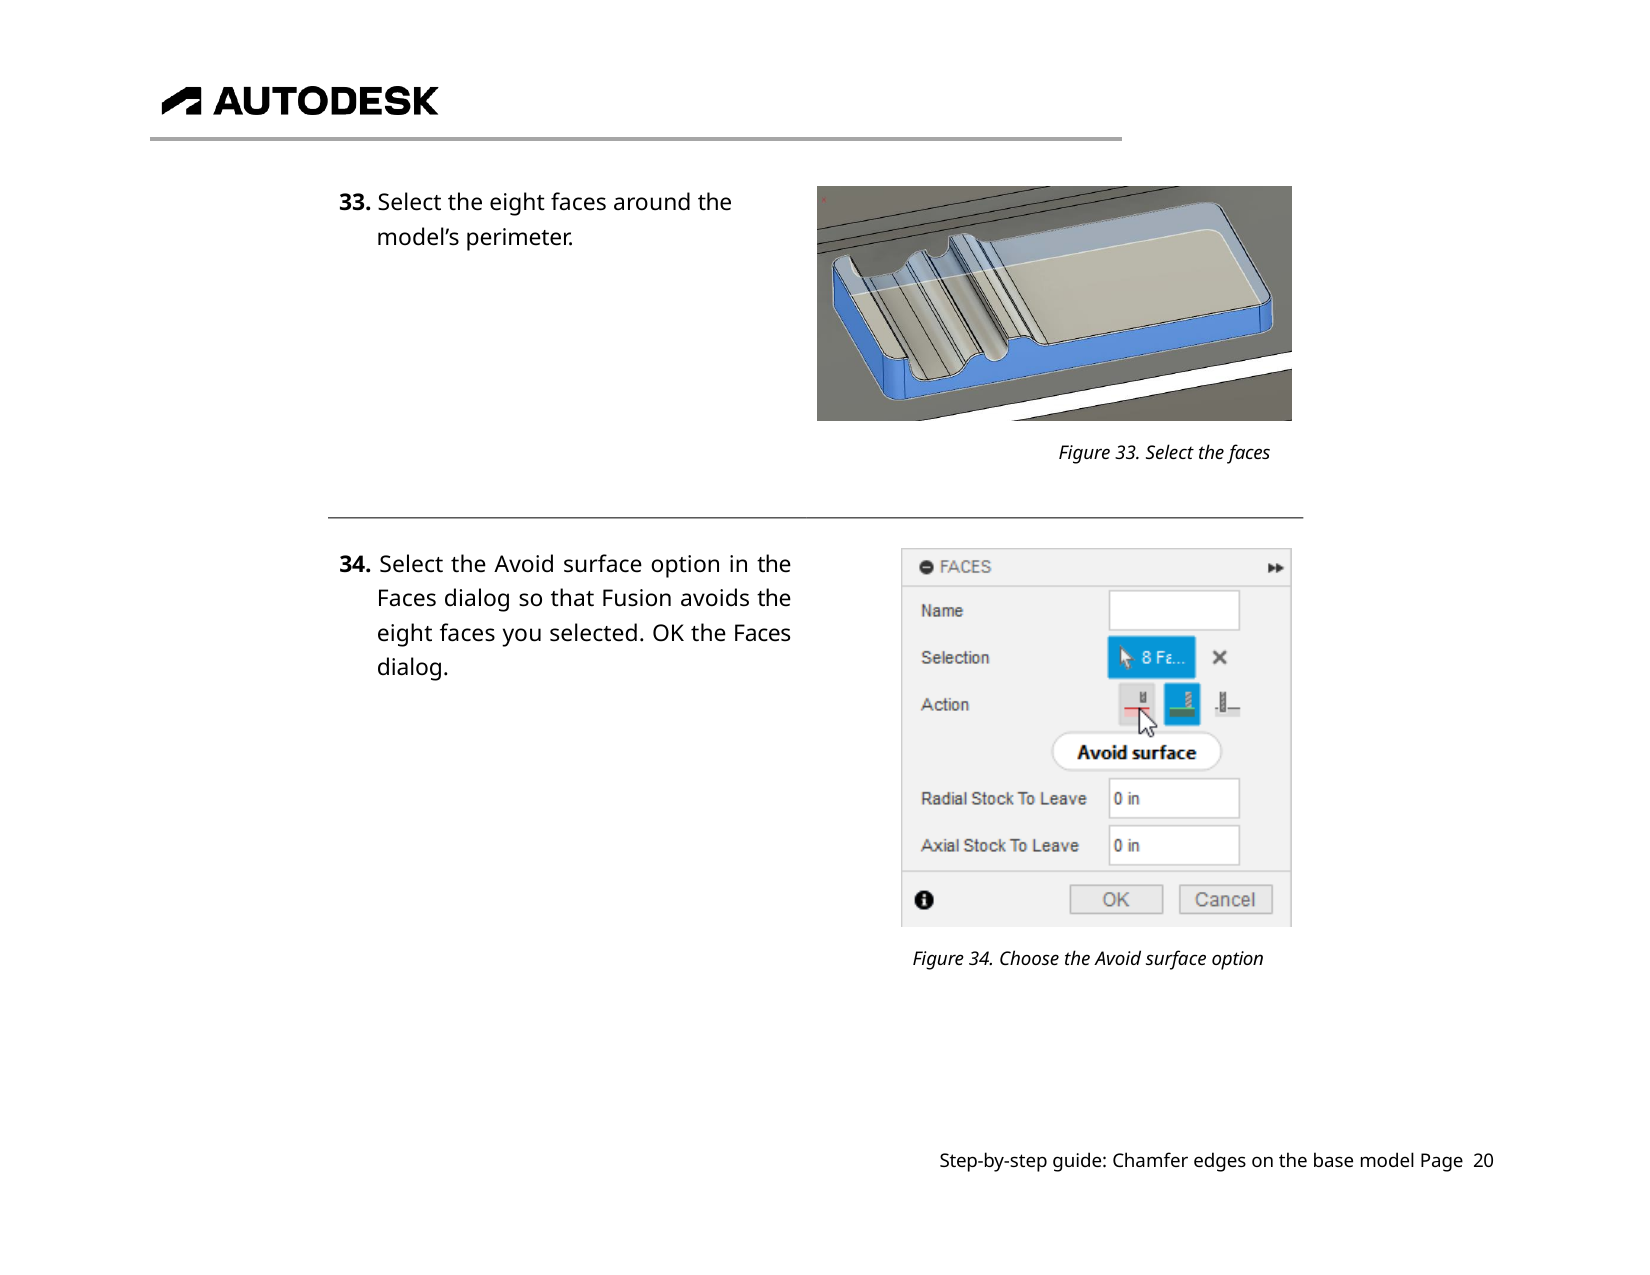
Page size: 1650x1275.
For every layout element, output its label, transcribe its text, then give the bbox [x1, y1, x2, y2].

text_box 34. Select the Avoid surface option in the Faces dialog so that Fusion avoids the eight faces you selected. OK the Faces dialog. [337, 540, 792, 681]
text_box Figure 34. Choose the Avoid surface option [910, 944, 1294, 970]
picture [817, 186, 1293, 422]
text_box 33. Select the eight faces around the model’s perimeter. [337, 178, 737, 250]
picture [161, 86, 439, 115]
text_box Figure 33. Select the faces [1056, 439, 1295, 464]
picture [900, 548, 1292, 927]
slide_number Step-by-step guide: Chamfer edges on the base model Page 20 [937, 1145, 1509, 1275]
